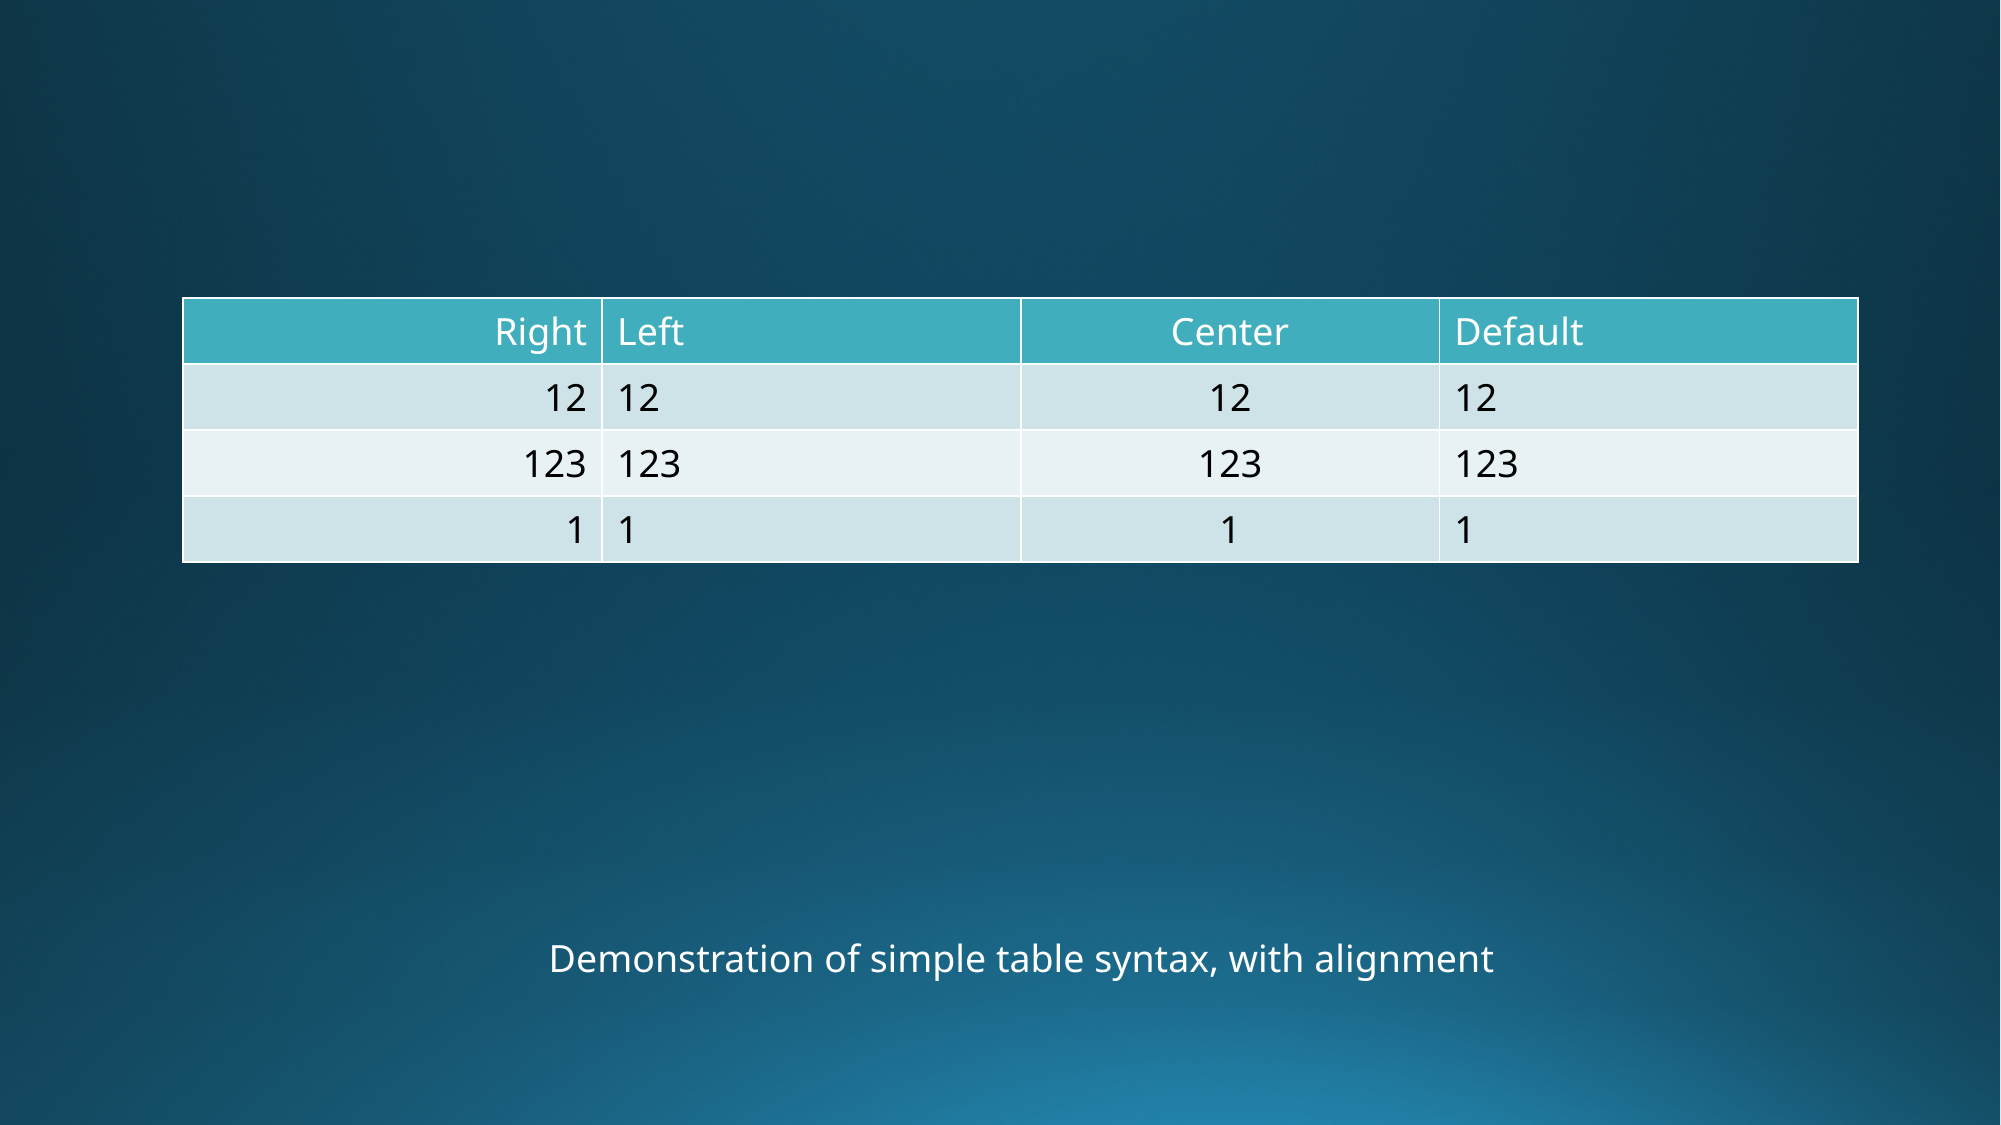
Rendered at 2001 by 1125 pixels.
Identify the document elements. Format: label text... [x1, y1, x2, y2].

table_cell 1 [1440, 497, 1857, 561]
table_cell 12 [1440, 365, 1857, 429]
table_cell 123 [184, 431, 601, 495]
table_cell 12 [1022, 365, 1439, 429]
table_cell 1 [603, 497, 1020, 561]
table_cell 123 [1440, 431, 1857, 495]
table_cell 1 [184, 497, 601, 561]
picture [0, 0, 2001, 1125]
table_cell 123 [1022, 431, 1439, 495]
table_cell 12 [184, 365, 601, 429]
table_cell 123 [603, 431, 1020, 495]
table_cell 12 [603, 365, 1020, 429]
table_cell 1 [1022, 497, 1439, 561]
table_header Right [184, 299, 601, 363]
table_header Left [603, 299, 1020, 363]
text_box Demonstration of simple table syntax, with alignment [183, 927, 1861, 1011]
table_header Center [1022, 299, 1439, 363]
table_header Default [1440, 299, 1857, 363]
